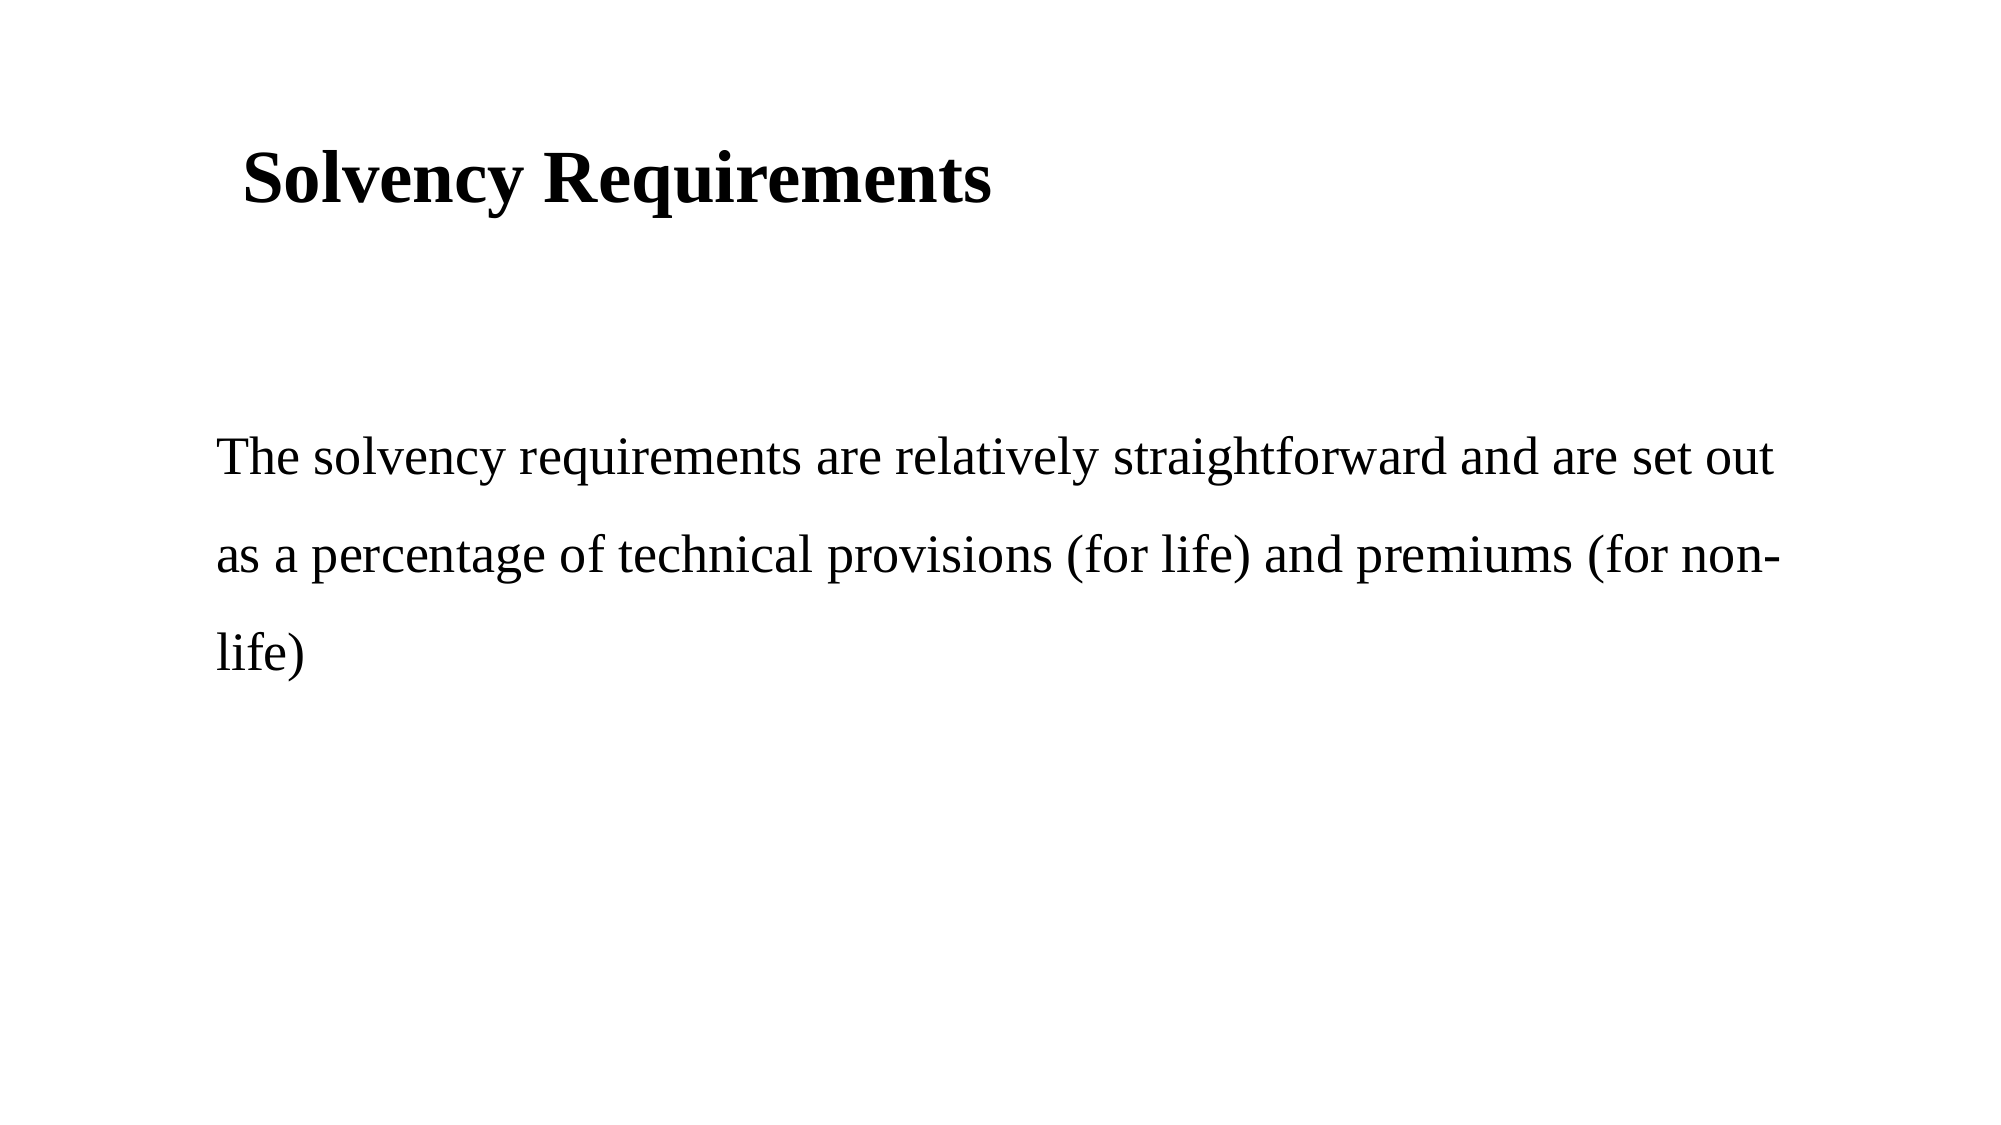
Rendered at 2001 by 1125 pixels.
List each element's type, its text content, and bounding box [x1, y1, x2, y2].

title Solvency Requirements [227, 119, 1638, 238]
list The solvency requirements are relatively straightforward and are set out as a percentage of technical provisions (for life) and premiums (for non-life) [201, 380, 1828, 733]
